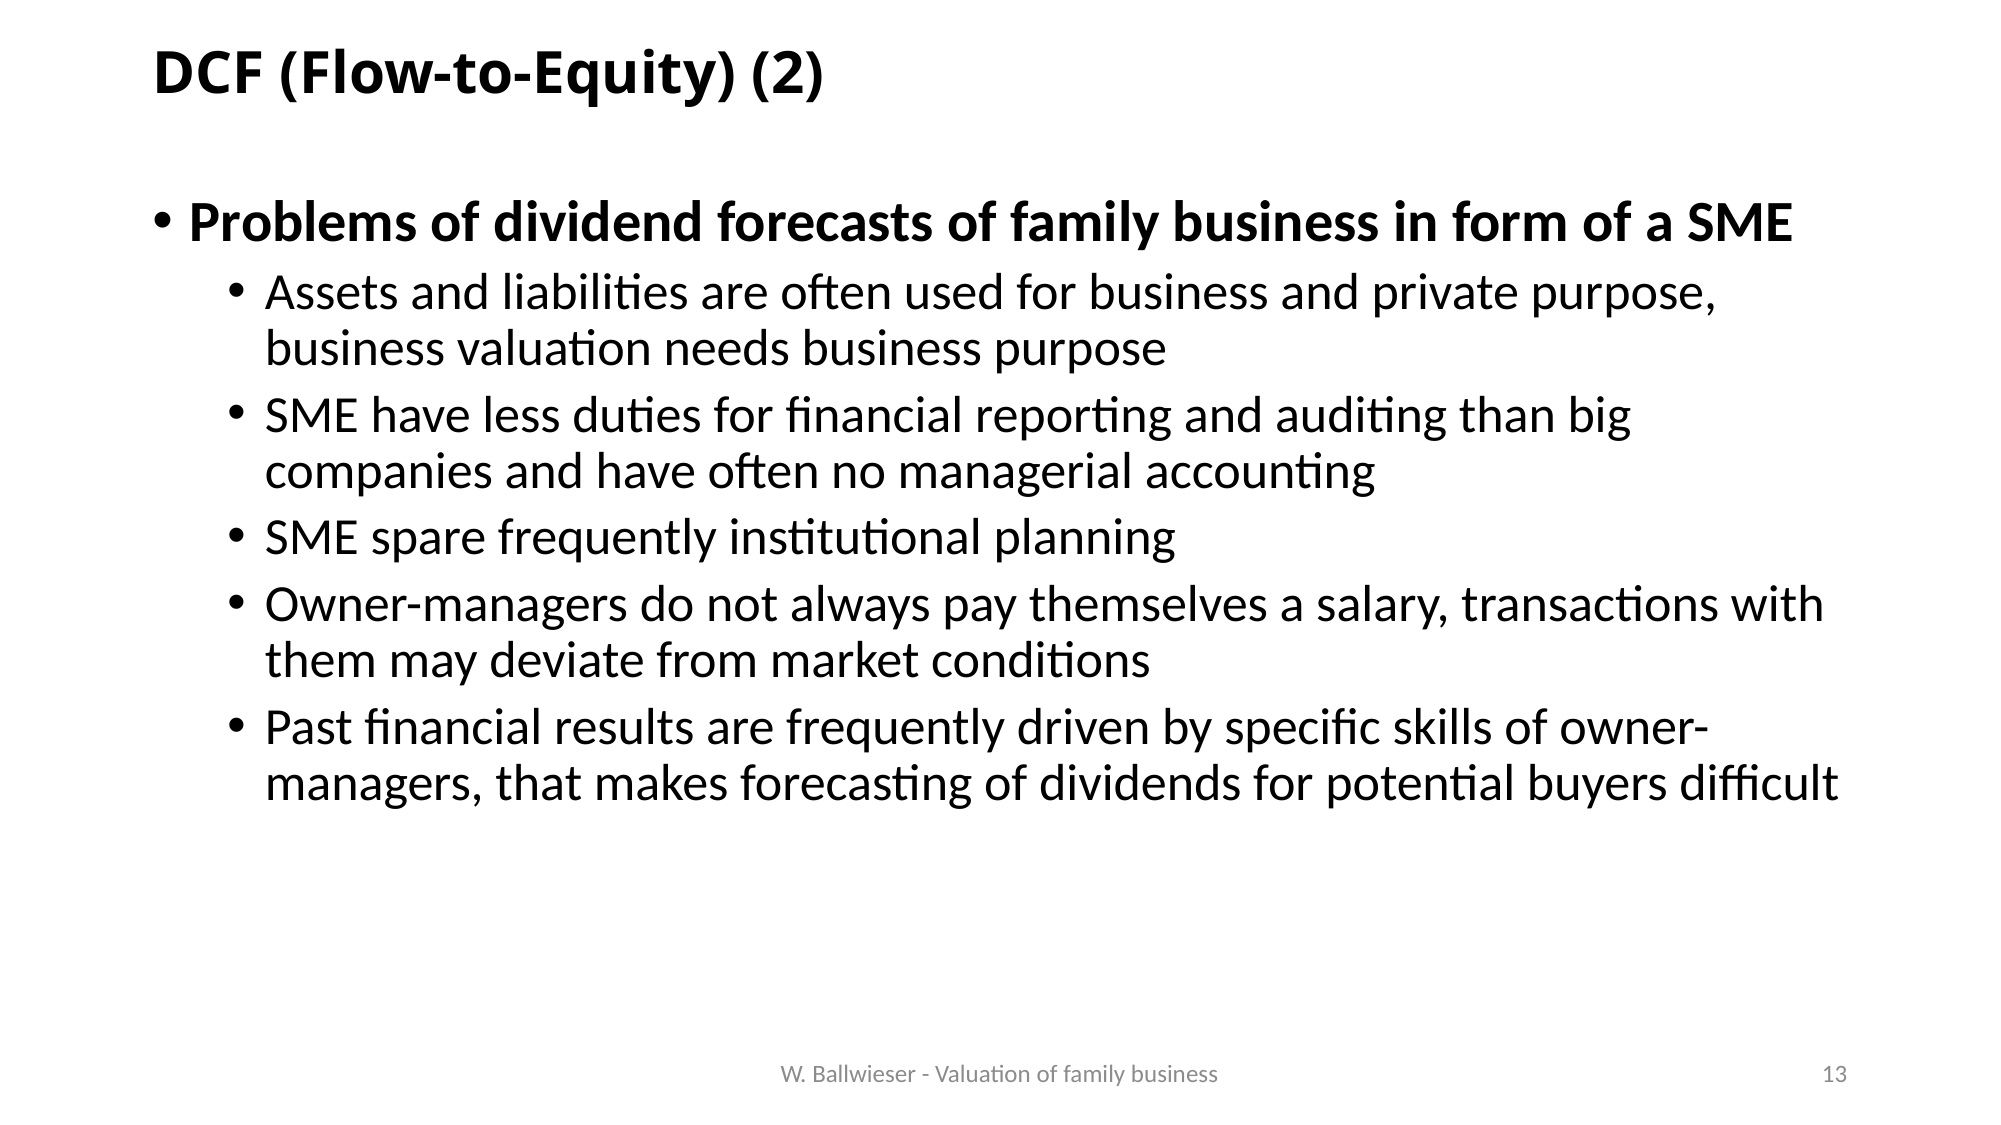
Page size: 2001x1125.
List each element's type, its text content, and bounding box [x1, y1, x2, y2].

list Problems of dividend forecasts of family business in form of a SME Assets and liabilities are often used for business and private purpose, business valuation needs business purpose SME have less duties for financial reporting and auditing than big companies and have often no managerial accounting SME spare frequently institutional planning Owner-managers do not always pay themselves a salary, transactions with them may deviate from market conditions Past financial results are frequently driven by specific skills of owner-managers, that makes forecasting of dividends for potential buyers difficult [137, 183, 1863, 1014]
footer W. Ballwieser - Valuation of family business [662, 1042, 1338, 1103]
slide_number 13 [1412, 1042, 1863, 1103]
title DCF (Flow-to-Equity) (2) [137, 0, 1863, 149]
